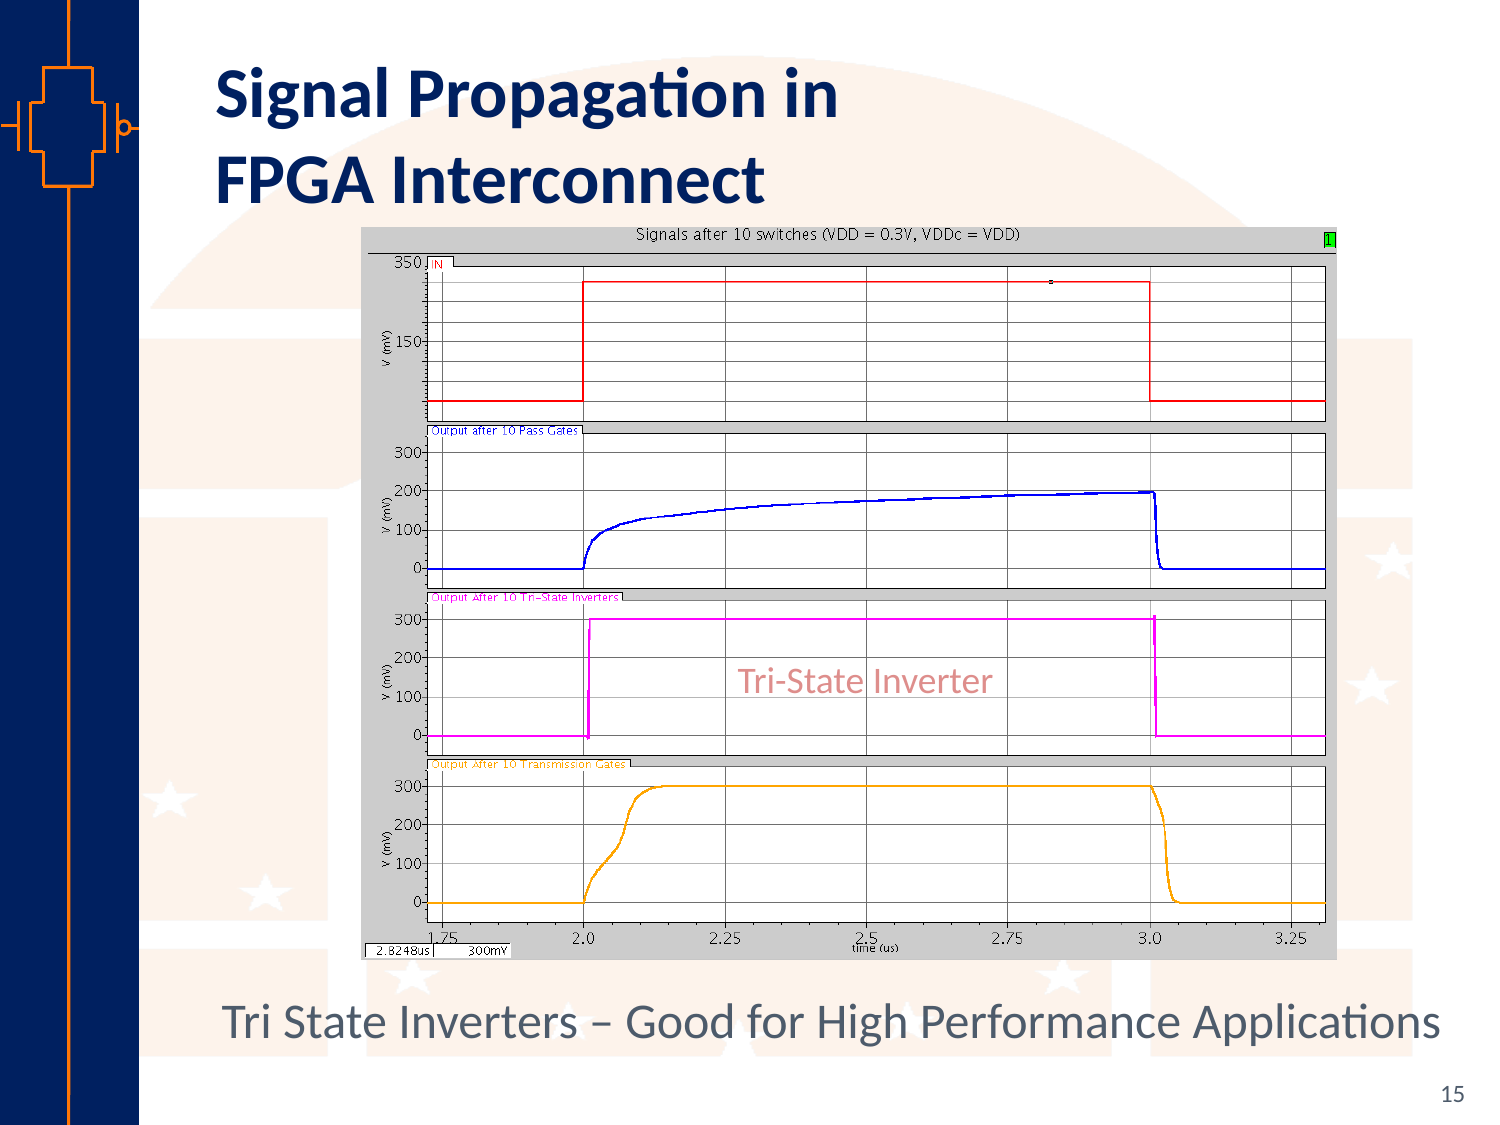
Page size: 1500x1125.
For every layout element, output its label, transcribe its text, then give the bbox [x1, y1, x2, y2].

text_box Tri State Inverters – Good for High Performance Applications [206, 980, 1457, 1056]
title Signal Propagation in FPGA Interconnect [200, 37, 1388, 225]
picture [361, 226, 1337, 961]
slide_number 15 [1425, 1062, 1488, 1123]
